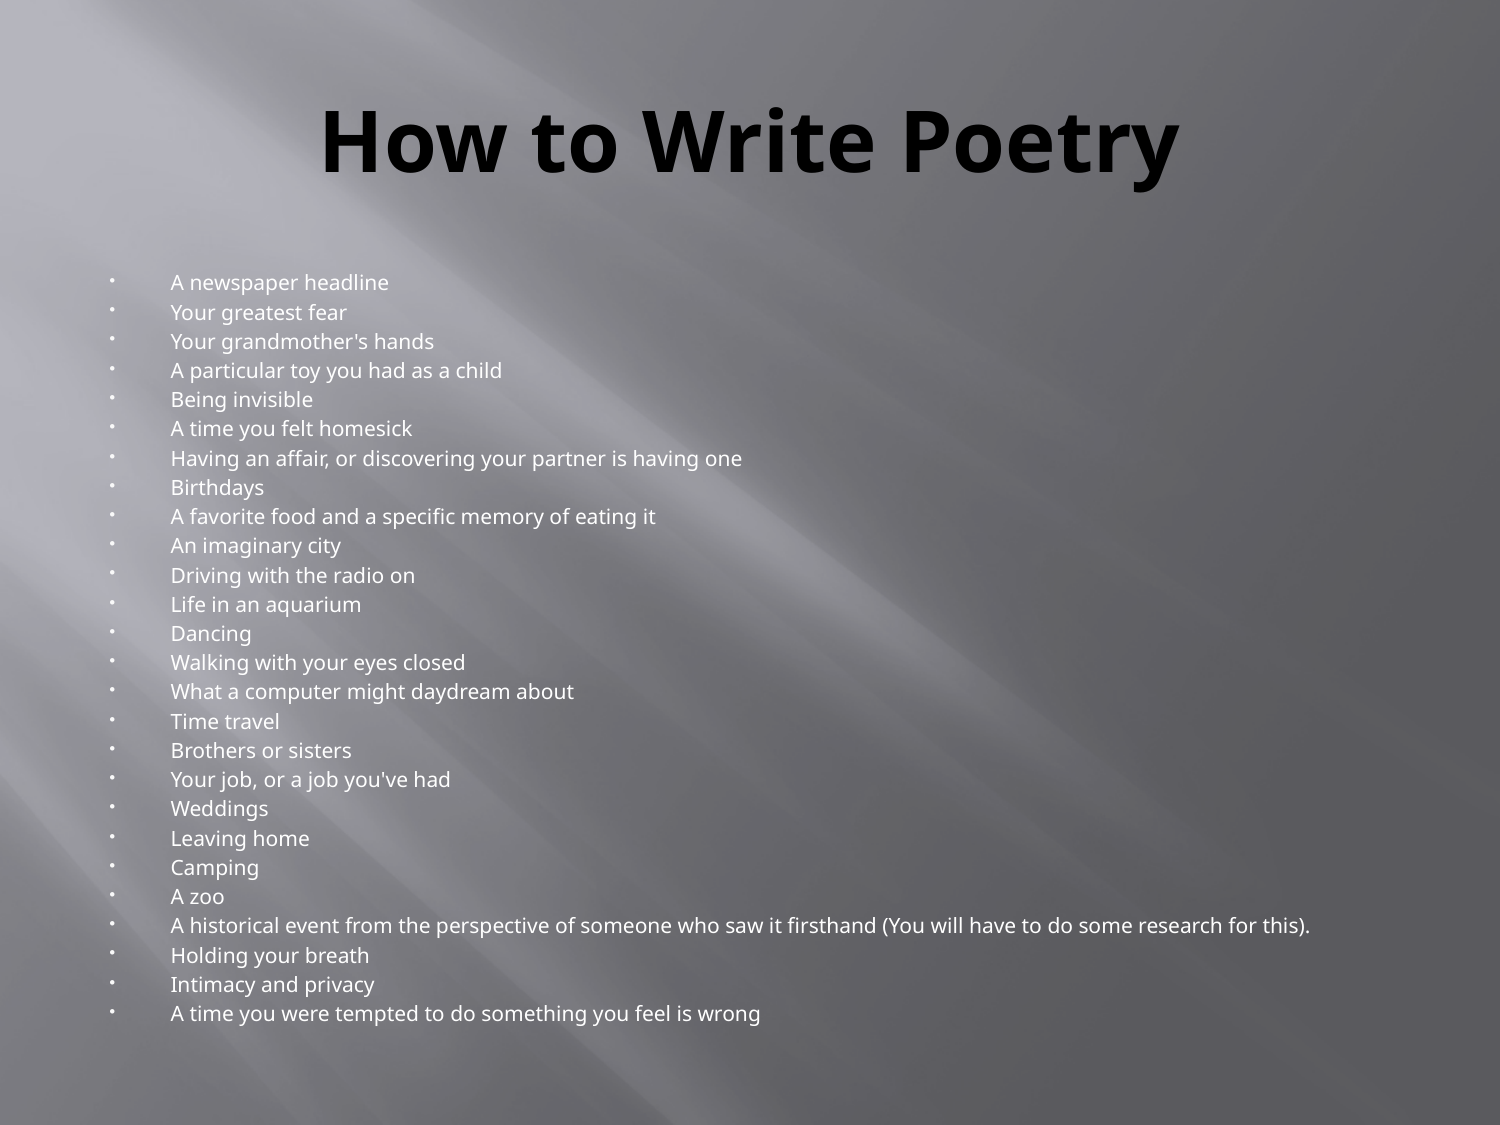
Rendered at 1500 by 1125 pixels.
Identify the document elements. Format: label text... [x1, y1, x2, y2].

title How to Write Poetry [75, 45, 1425, 233]
list A newspaper headline Your greatest fear Your grandmother's hands A particular toy you had as a child Being invisible A time you felt homesick Having an affair, or discovering your partner is having one Birthdays A favorite food and a specific memory of eating it An imaginary city Driving with the radio on Life in an aquarium Dancing Walking with your eyes closed What a computer might daydream about Time travel Brothers or sisters Your job, or a job you've had Weddings Leaving home Camping A zoo A historical event from the perspective of someone who saw it firsthand (You will have to do some research for this). Holding your breath Intimacy and privacy A time you were tempted to do something you feel is wrong [75, 262, 1425, 1035]
